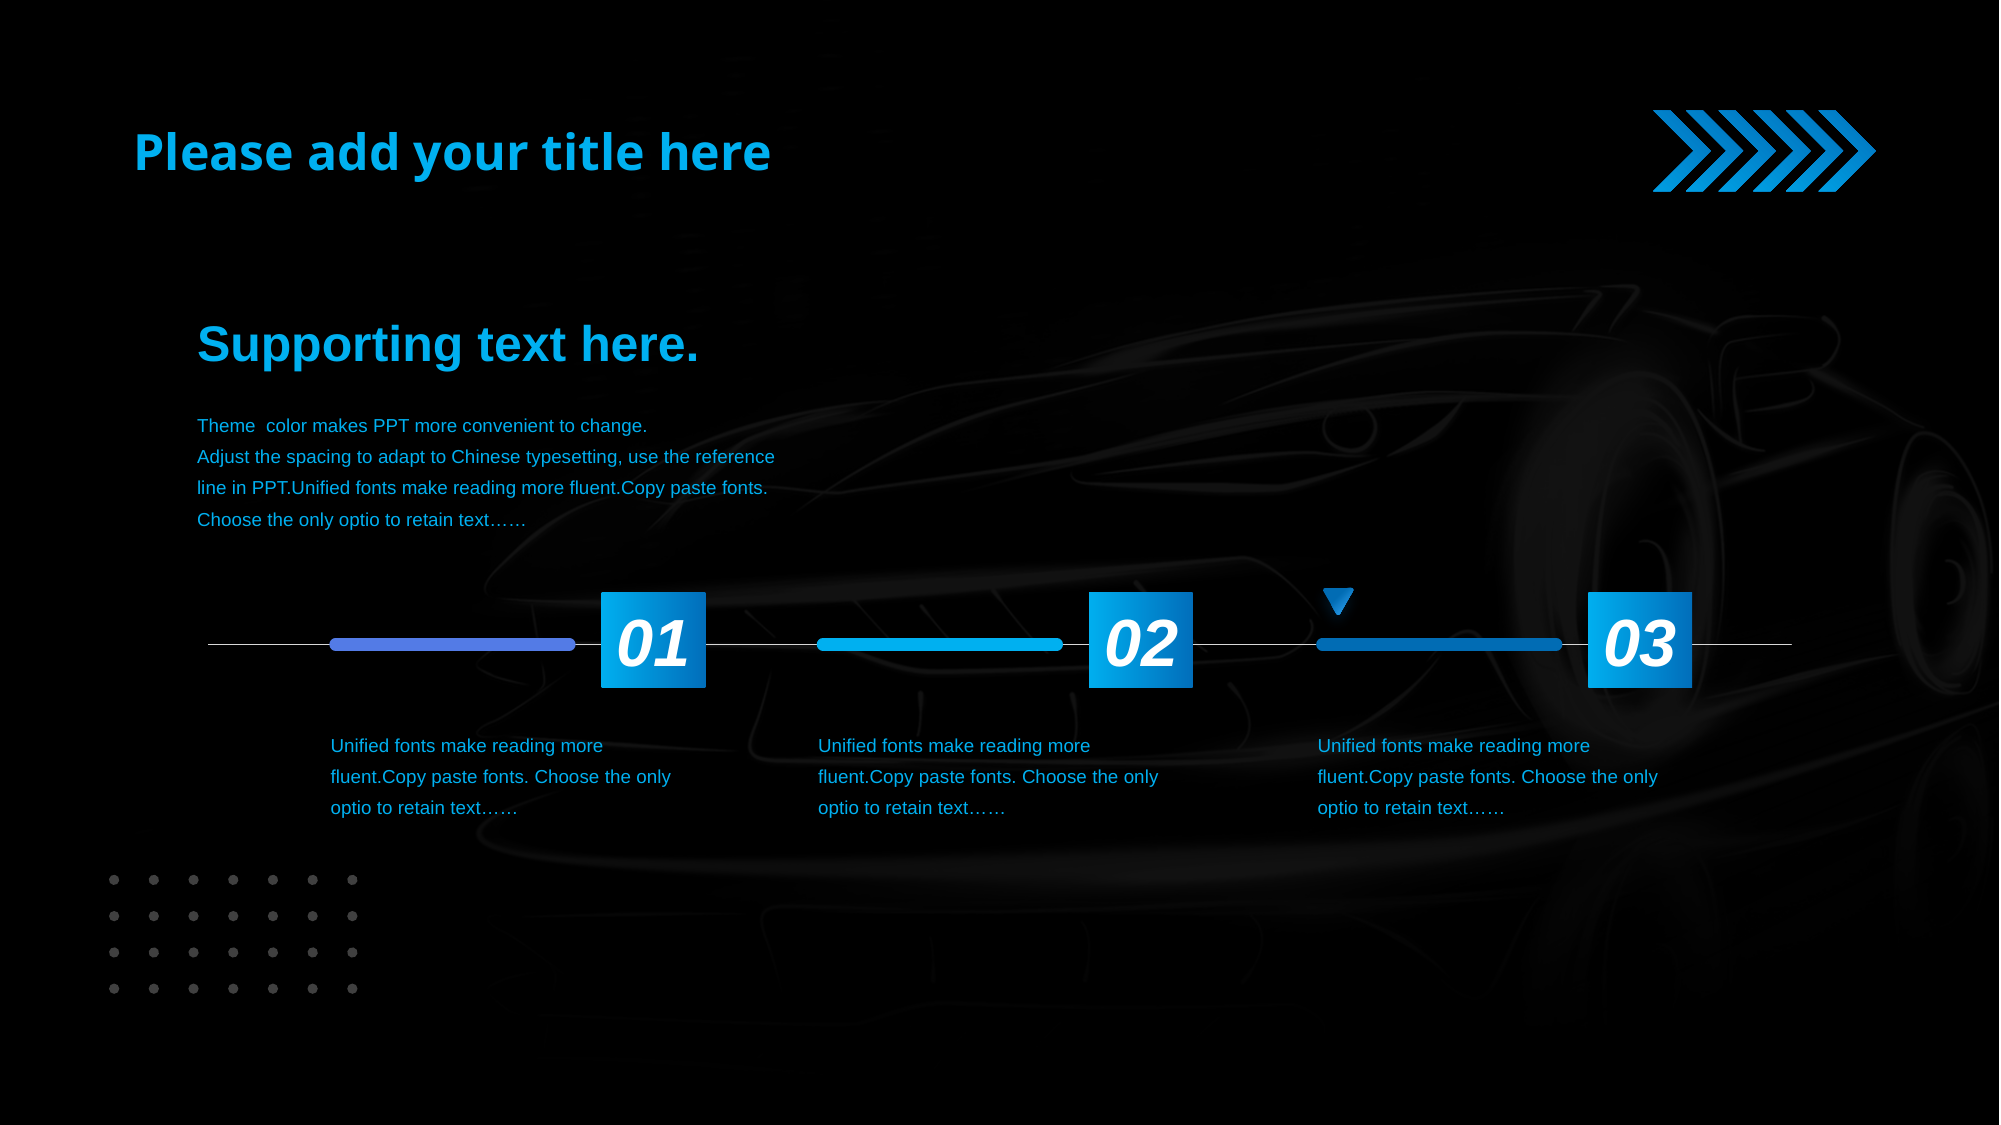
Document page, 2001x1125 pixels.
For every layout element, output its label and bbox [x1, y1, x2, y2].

text_box [182, 303, 1792, 824]
